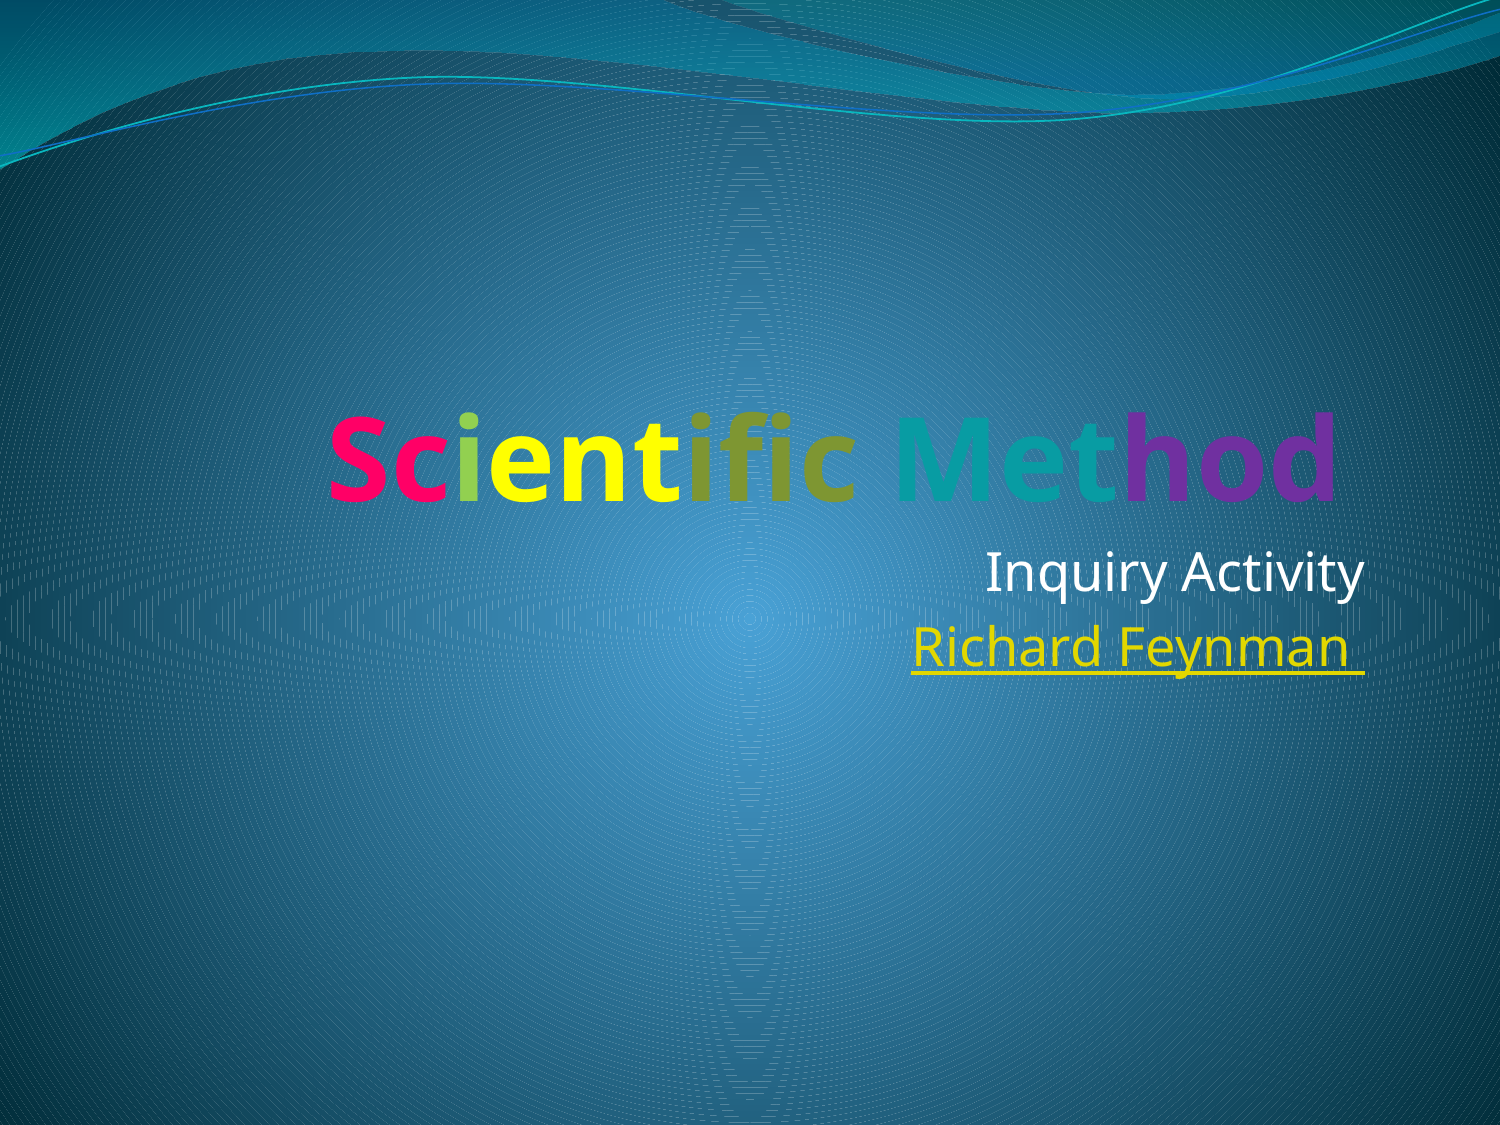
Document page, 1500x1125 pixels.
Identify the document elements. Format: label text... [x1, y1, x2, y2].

subtitle Inquiry Activity Richard Feynman [87, 529, 1376, 818]
title Scientific Method [87, 224, 1376, 525]
